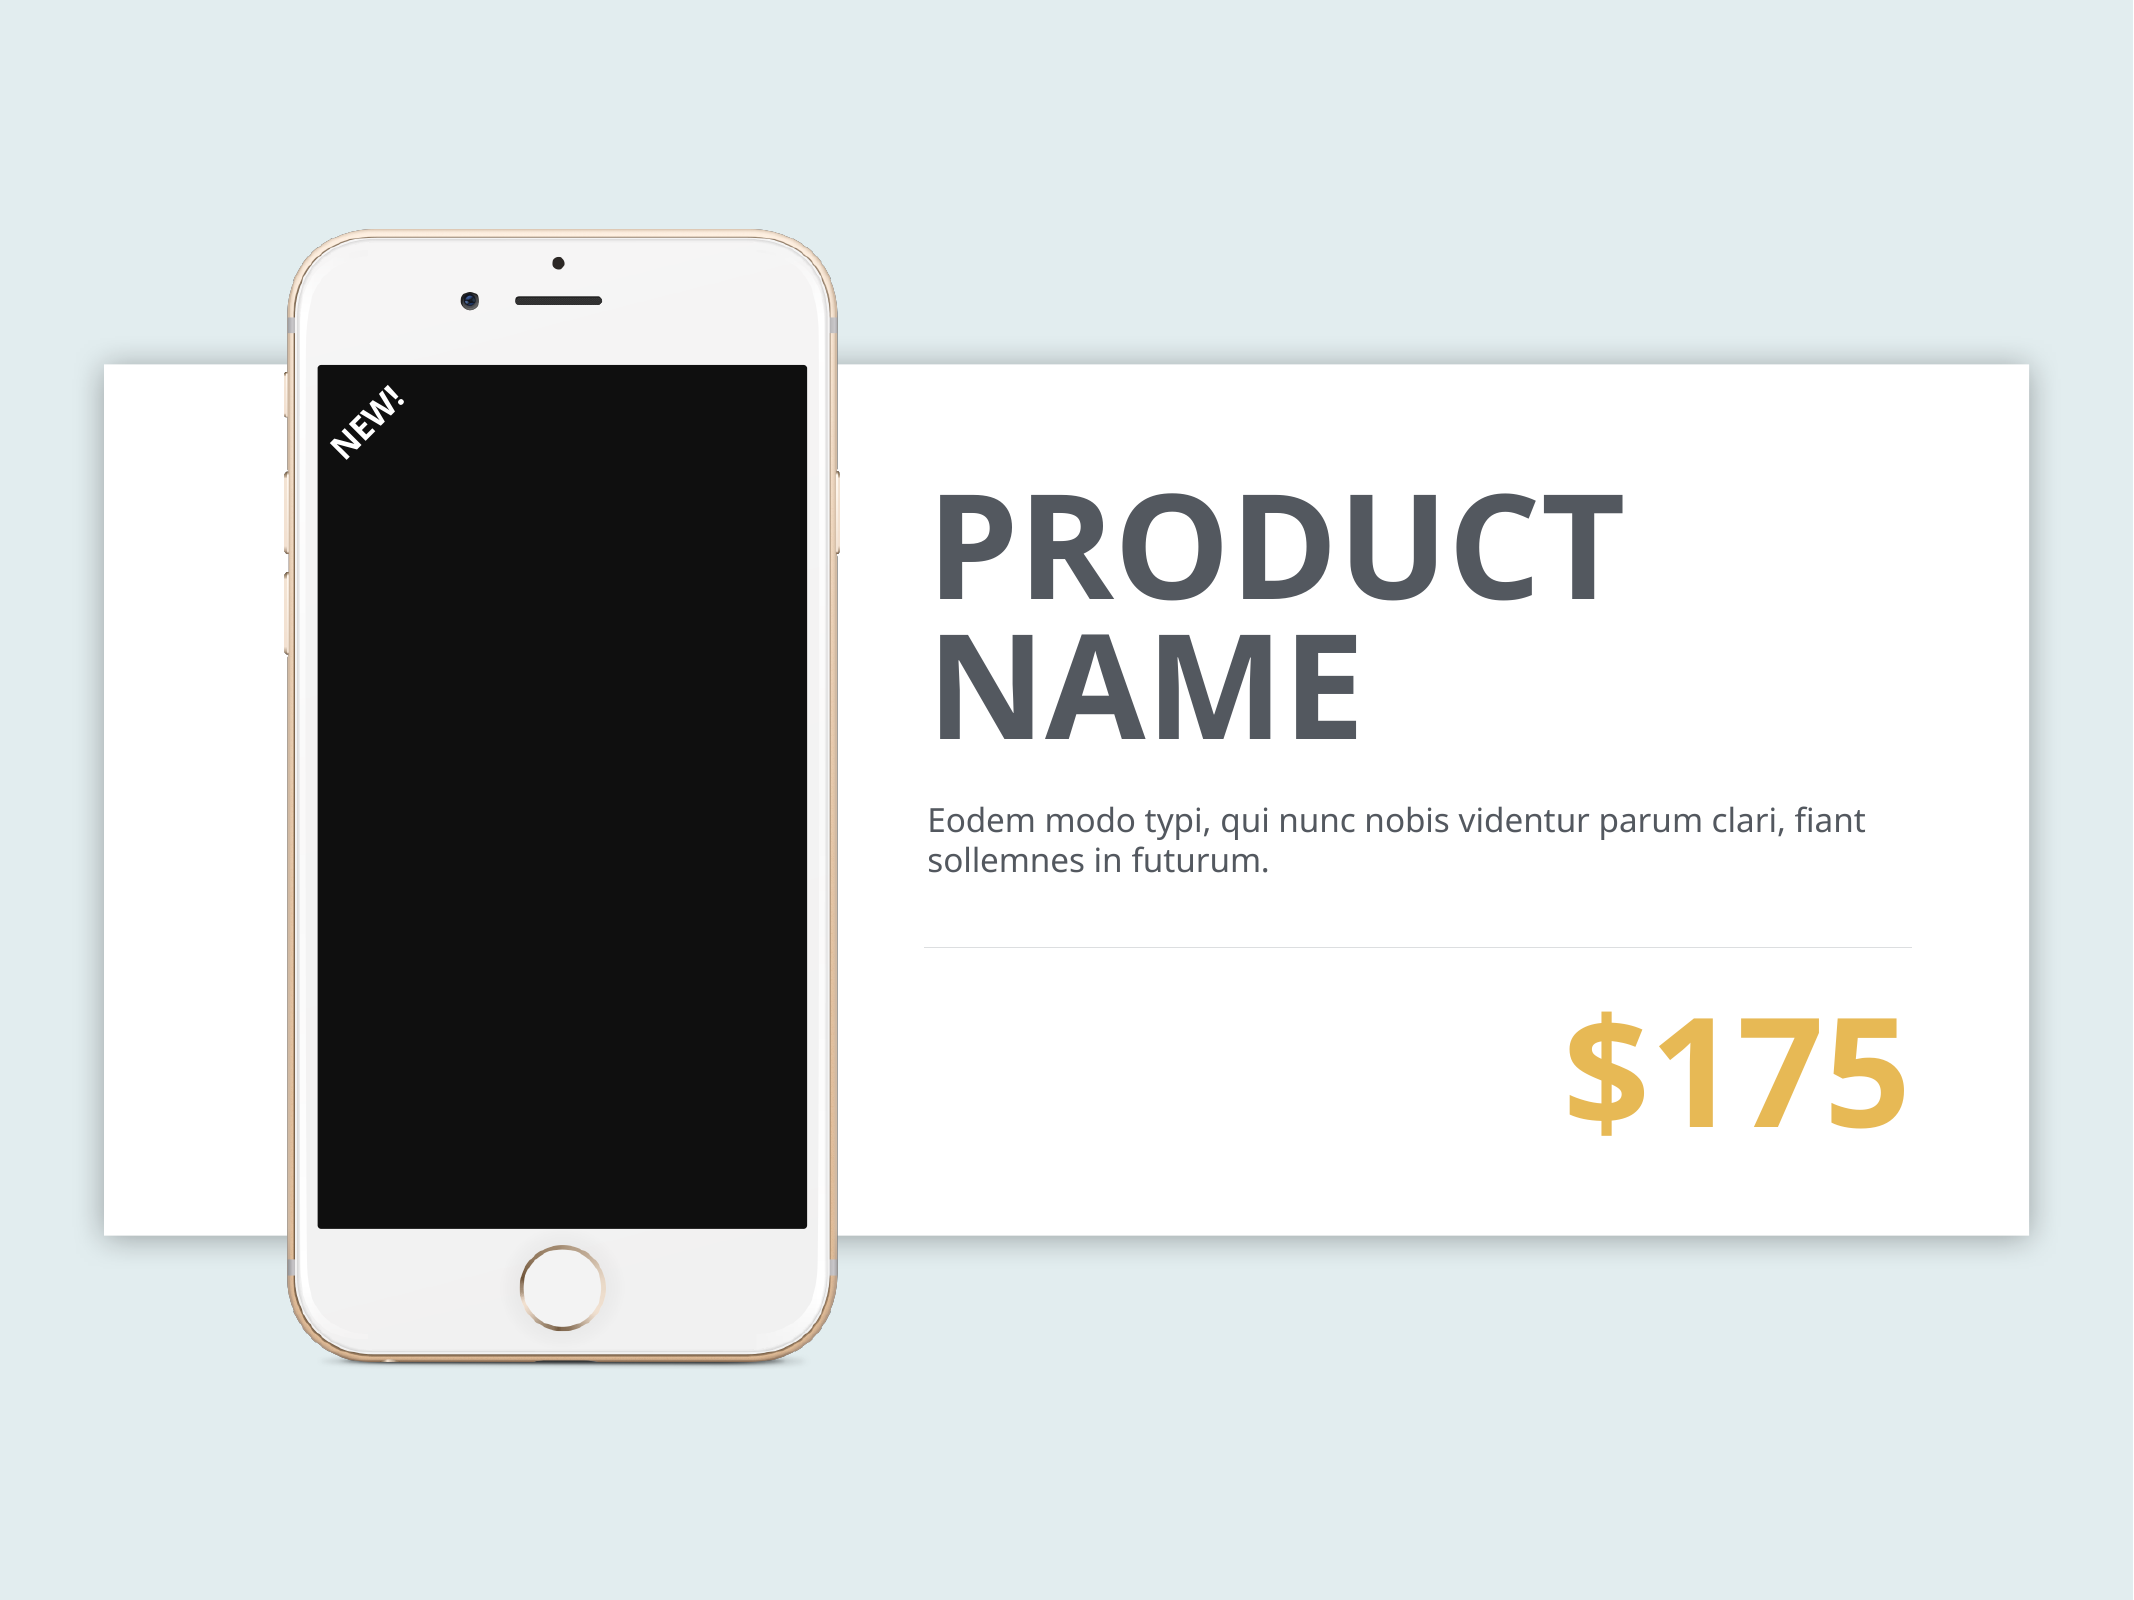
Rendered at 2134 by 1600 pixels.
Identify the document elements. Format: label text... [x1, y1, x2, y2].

title Product name [926, 456, 1910, 768]
picture [283, 229, 840, 1371]
list Eodem modo typi, qui nunc nobis videntur parum clari, fiant sollemnes in futurum. [926, 799, 1910, 915]
list $175 [1512, 995, 1912, 1172]
